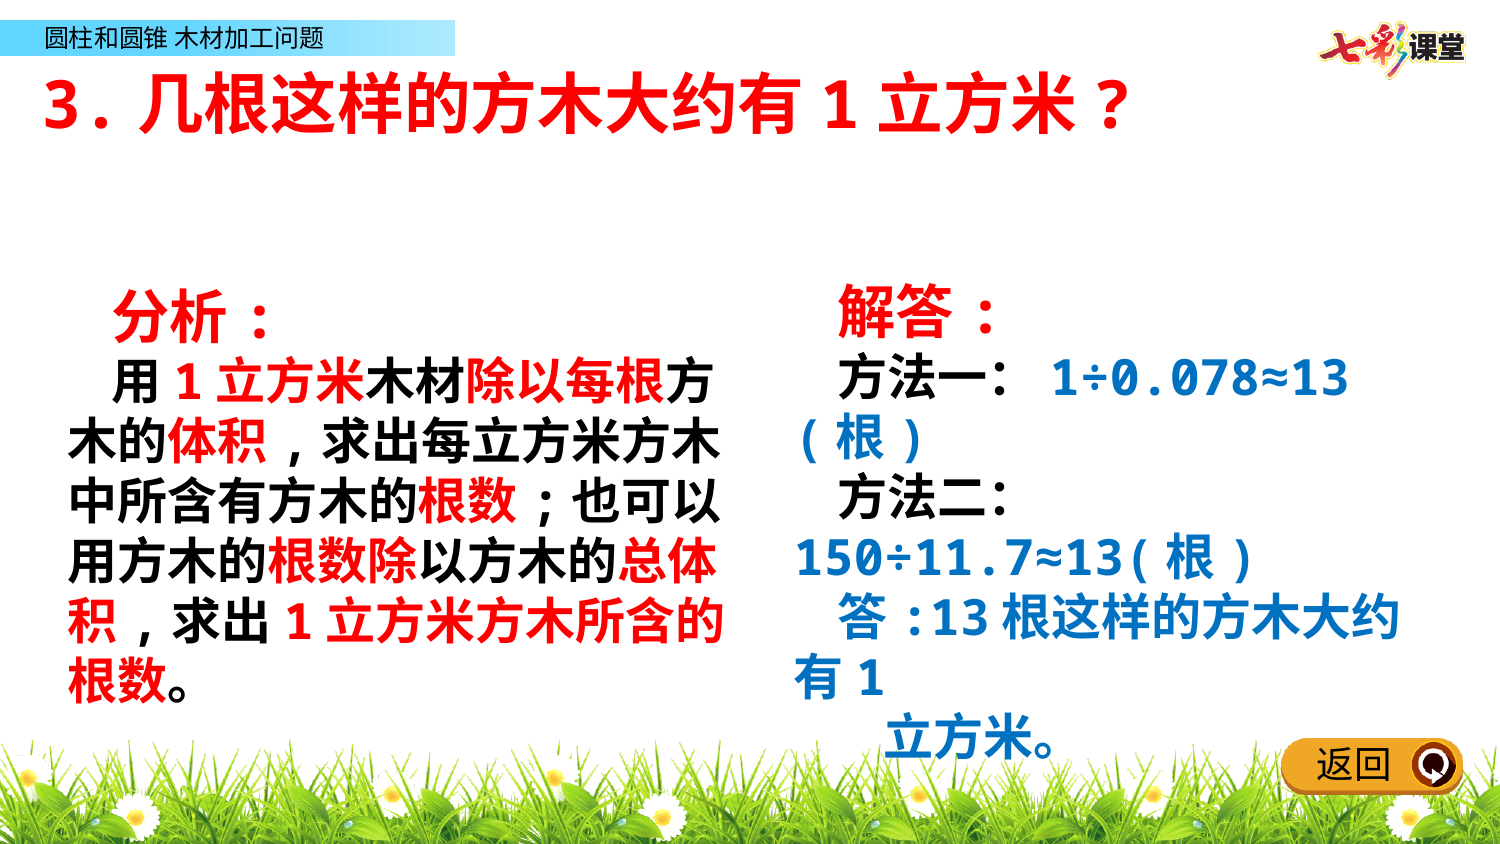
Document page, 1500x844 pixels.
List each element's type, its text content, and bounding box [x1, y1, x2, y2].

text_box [1281, 733, 1464, 795]
text_box 解答: 方法一：1÷0.078≈13(根) 方法二：150÷11.7≈13(根) 答:13根这样的方木大约有1 立方米。 [779, 232, 1463, 773]
text_box 分析: 用1立方米木材除以每根方木的体积,求出每立方米方木中所含有方木的根数;也可以用方木的根数除以方木的总体积,求出1立方米方木所含的根数。 [53, 237, 774, 717]
text_box 3.几根这样的方木大约有1立方米? [26, 54, 1148, 149]
picture [0, 740, 1500, 844]
picture [1316, 20, 1468, 80]
